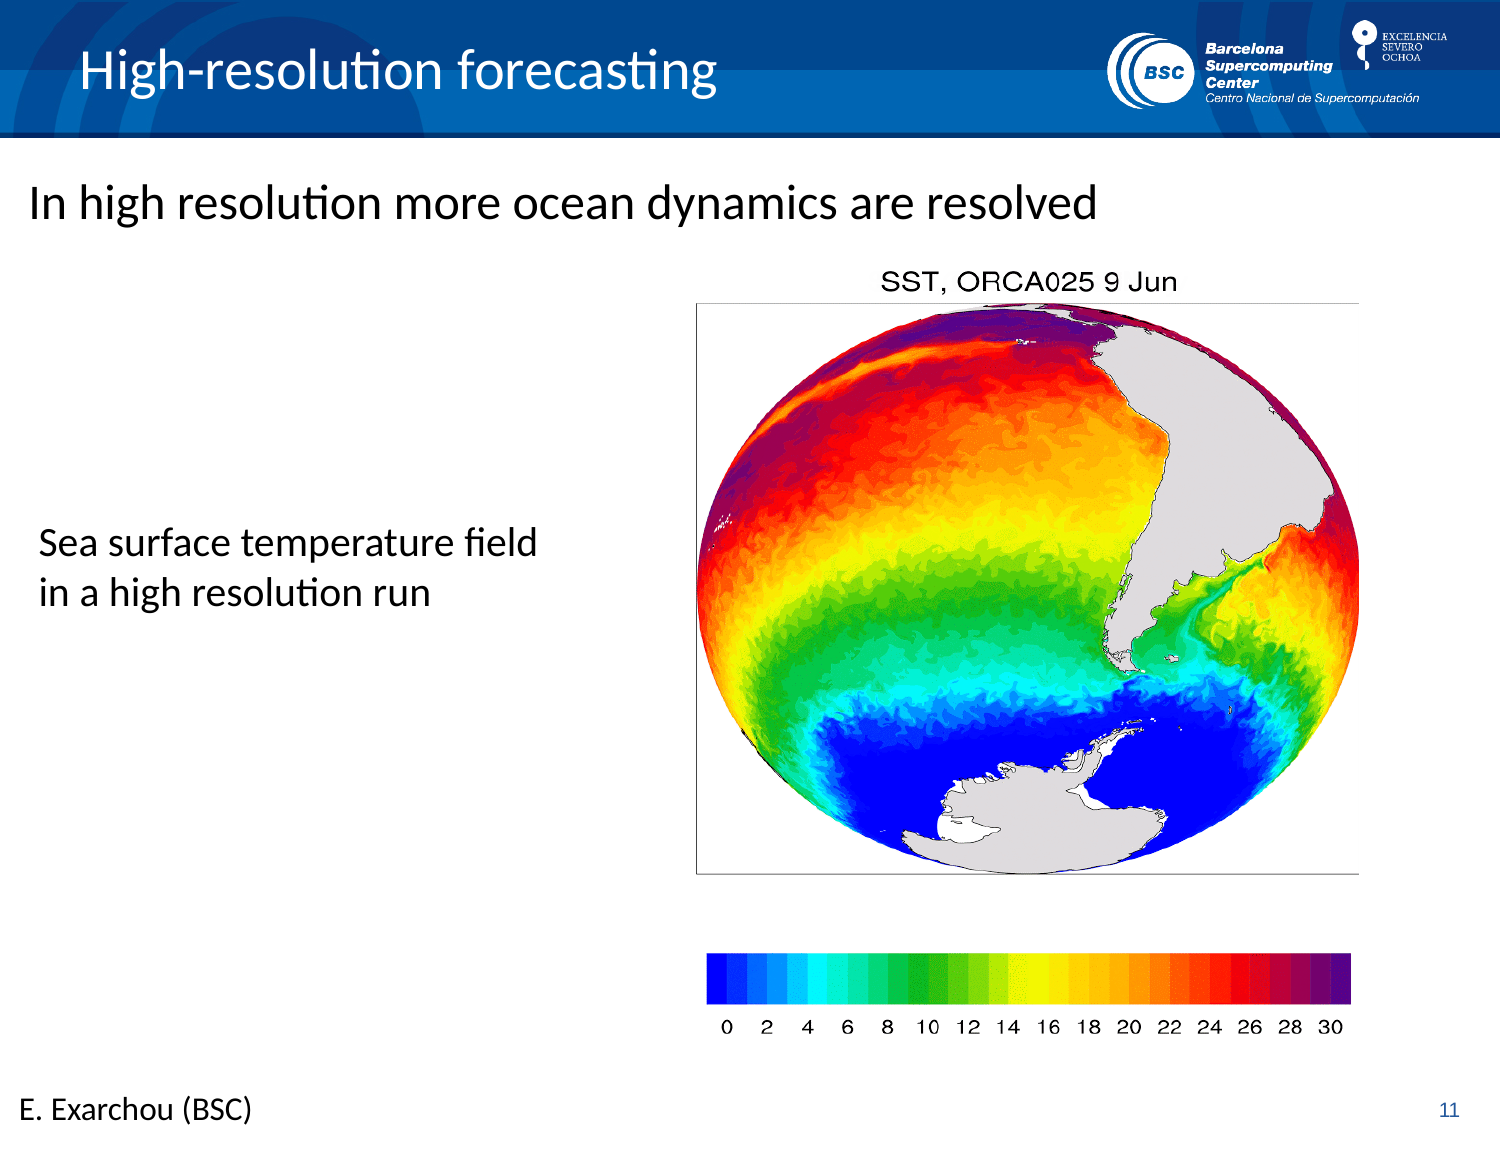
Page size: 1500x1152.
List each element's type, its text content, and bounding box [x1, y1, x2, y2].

picture [0, 0, 1500, 138]
picture [696, 271, 1359, 1034]
text_box In high resolution more ocean dynamics are resolved [13, 162, 1425, 238]
text_box E. Exarchou (BSC) [4, 1078, 527, 1133]
text_box High-resolution forecasting [65, 23, 1081, 138]
text_box Sea surface temperature field in a high resolution run [23, 507, 567, 623]
